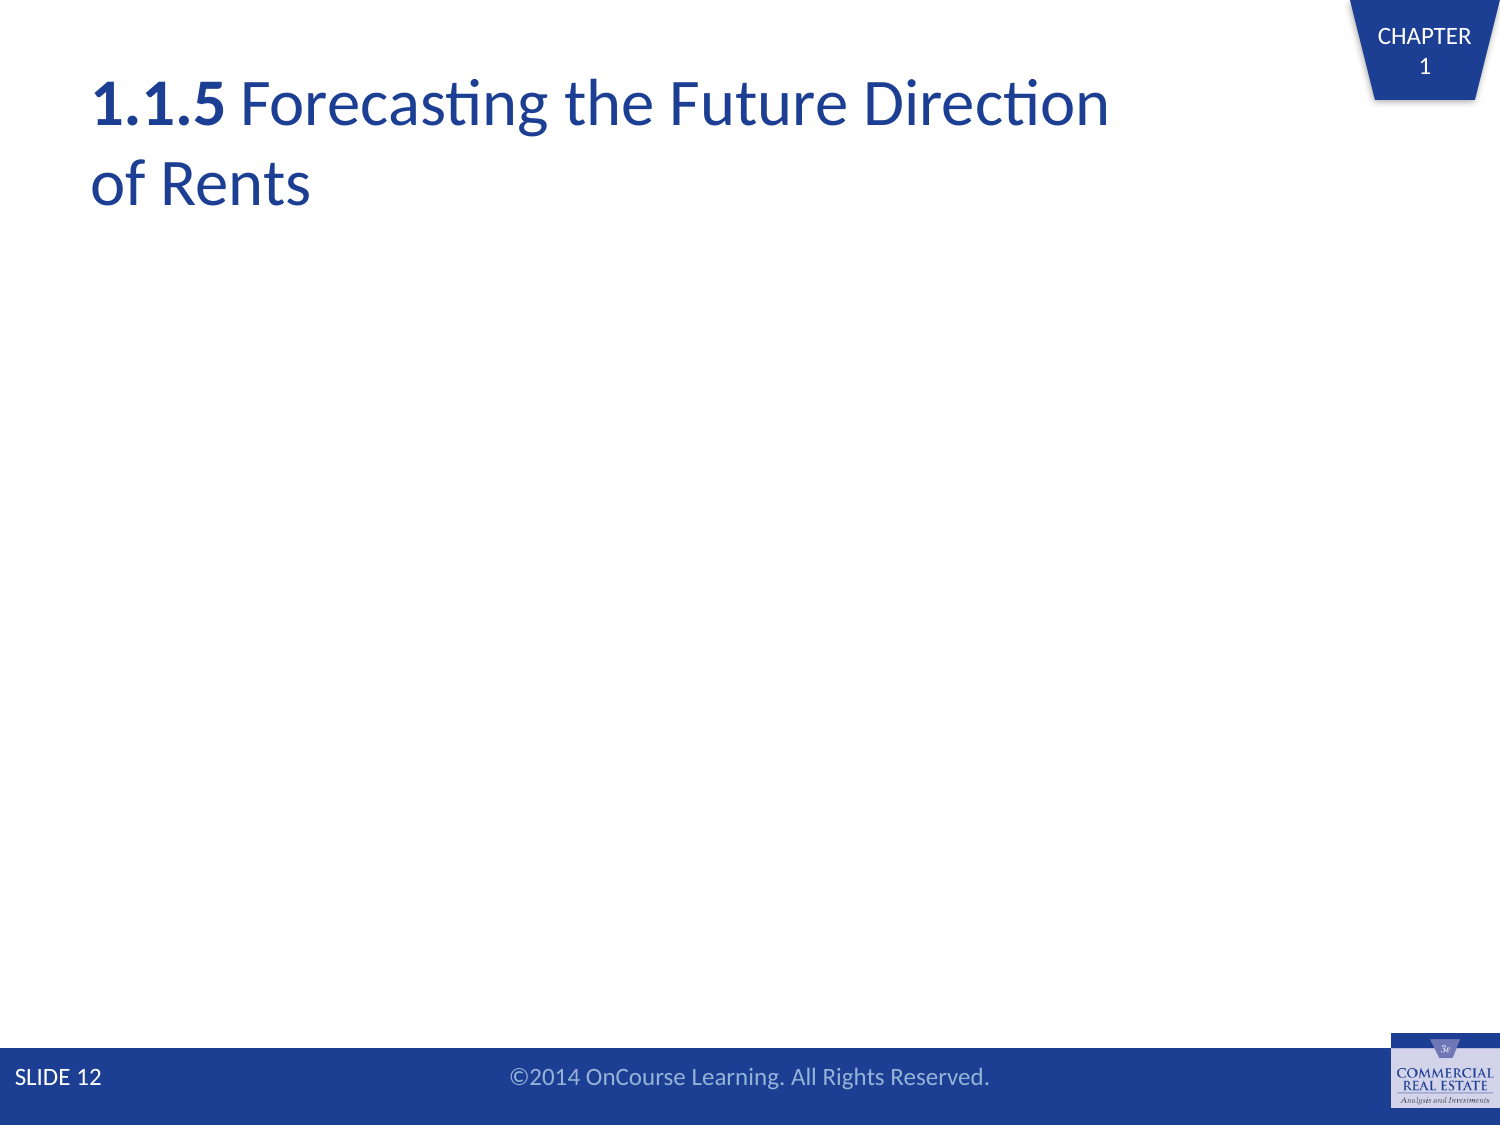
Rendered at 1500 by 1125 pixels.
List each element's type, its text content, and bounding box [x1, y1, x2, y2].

slide_number SLIDE 12 [0, 1052, 350, 1113]
title 1.1.5 Forecasting the Future Direction of Rents [75, 45, 1350, 233]
picture [1391, 1033, 1500, 1108]
